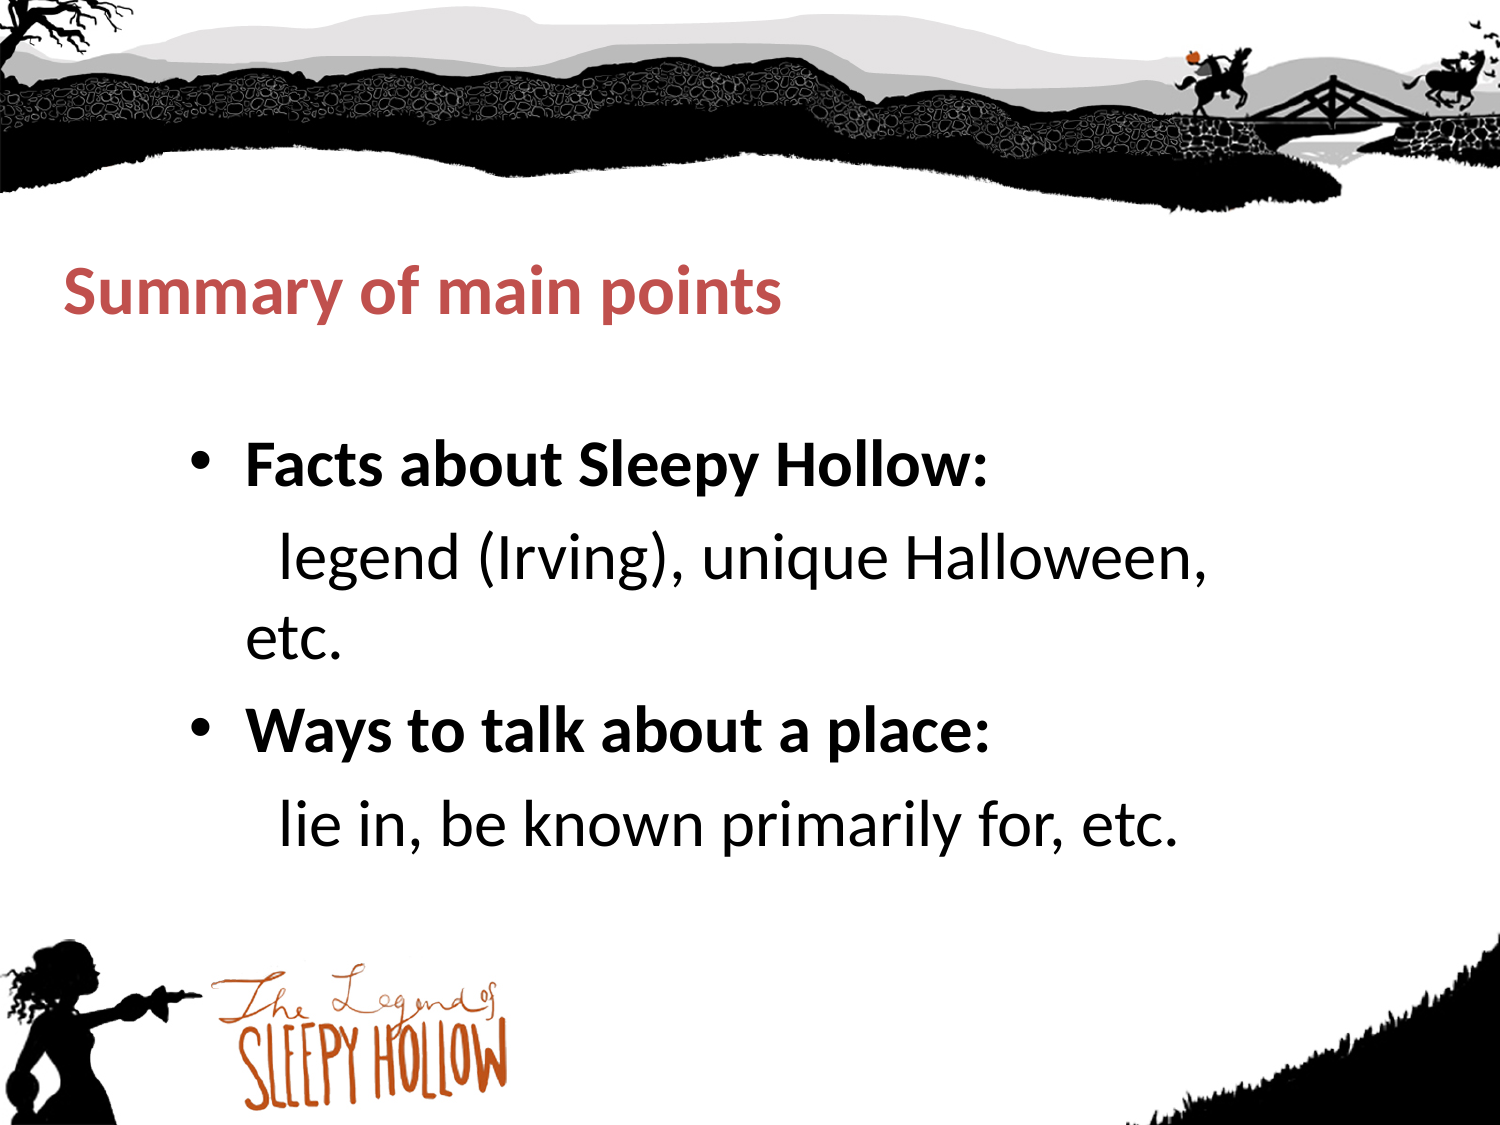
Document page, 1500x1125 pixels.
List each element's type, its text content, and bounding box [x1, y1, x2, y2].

picture [0, 0, 1500, 1125]
list Facts about Sleepy Hollow: legend (Irving), unique Halloween, etc. Ways to talk about a place: lie in, be known primarily for, etc. [173, 411, 1327, 1039]
title Summary of main points [48, 236, 1352, 337]
